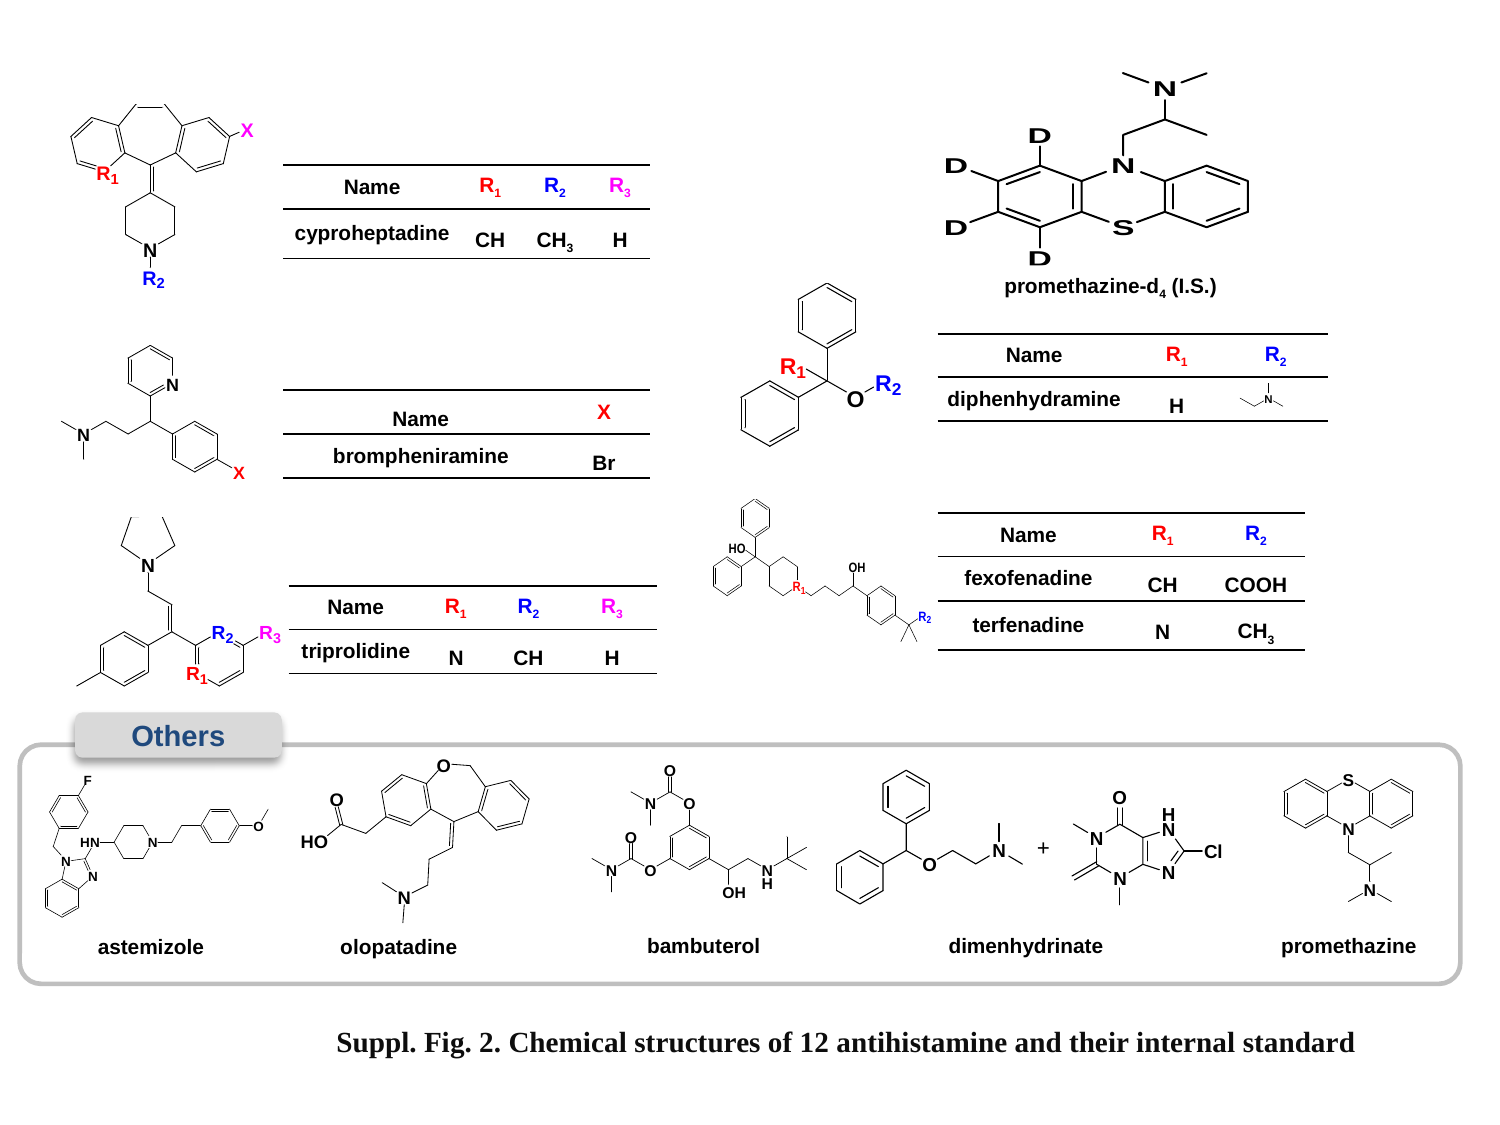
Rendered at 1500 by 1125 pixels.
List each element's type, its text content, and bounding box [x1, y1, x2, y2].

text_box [711, 499, 933, 648]
table_header R3 [567, 587, 657, 629]
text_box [59, 345, 247, 484]
text_box [19, 744, 1461, 984]
table_header R2 [1206, 514, 1305, 556]
table_header Name [938, 514, 1119, 556]
table_cell triprolidine [289, 630, 422, 673]
table_cell H [1131, 378, 1223, 420]
table_header R1 [1119, 514, 1206, 556]
table_cell CH [461, 210, 520, 258]
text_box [832, 765, 1227, 966]
table_cell CH3 [520, 210, 591, 258]
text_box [1265, 773, 1433, 966]
text_box Suppl. Fig. 2. Chemical structures of 12 antihistamine and their internal standard [307, 1015, 1372, 1066]
table_cell [1223, 378, 1328, 420]
table_header R1 [1131, 335, 1223, 376]
table_header X [558, 391, 650, 433]
table_cell Br [558, 435, 650, 477]
text_box Others [75, 712, 282, 758]
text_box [738, 283, 904, 454]
table_header R2 [1223, 335, 1328, 376]
table_cell brompheniramine [283, 435, 558, 477]
table_header R3 [591, 166, 650, 208]
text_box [299, 758, 532, 967]
table_cell diphenhydramine [938, 378, 1131, 420]
table_cell fexofenadine [938, 557, 1119, 600]
table_cell COOH [1206, 557, 1305, 600]
table_header Name [283, 166, 461, 208]
table_header Name [938, 335, 1131, 376]
table_cell H [591, 210, 650, 258]
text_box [937, 68, 1256, 306]
table_header Name [283, 391, 558, 433]
table_cell CH [1119, 557, 1206, 600]
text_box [1239, 383, 1285, 411]
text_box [44, 773, 271, 967]
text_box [68, 104, 257, 295]
table_header R2 [520, 166, 591, 208]
table_cell cyproheptadine [283, 210, 461, 258]
table_cell CH3 [1206, 602, 1305, 649]
table_header R1 [422, 587, 489, 629]
table_header Name [289, 587, 422, 629]
table_cell H [567, 630, 657, 673]
table_cell CH [489, 630, 567, 673]
table_cell terfenadine [938, 602, 1119, 649]
table_header R1 [461, 166, 520, 208]
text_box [74, 517, 284, 694]
table_header R2 [489, 587, 567, 629]
table_cell N [422, 630, 489, 673]
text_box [590, 765, 809, 966]
table_cell N [1119, 602, 1206, 649]
